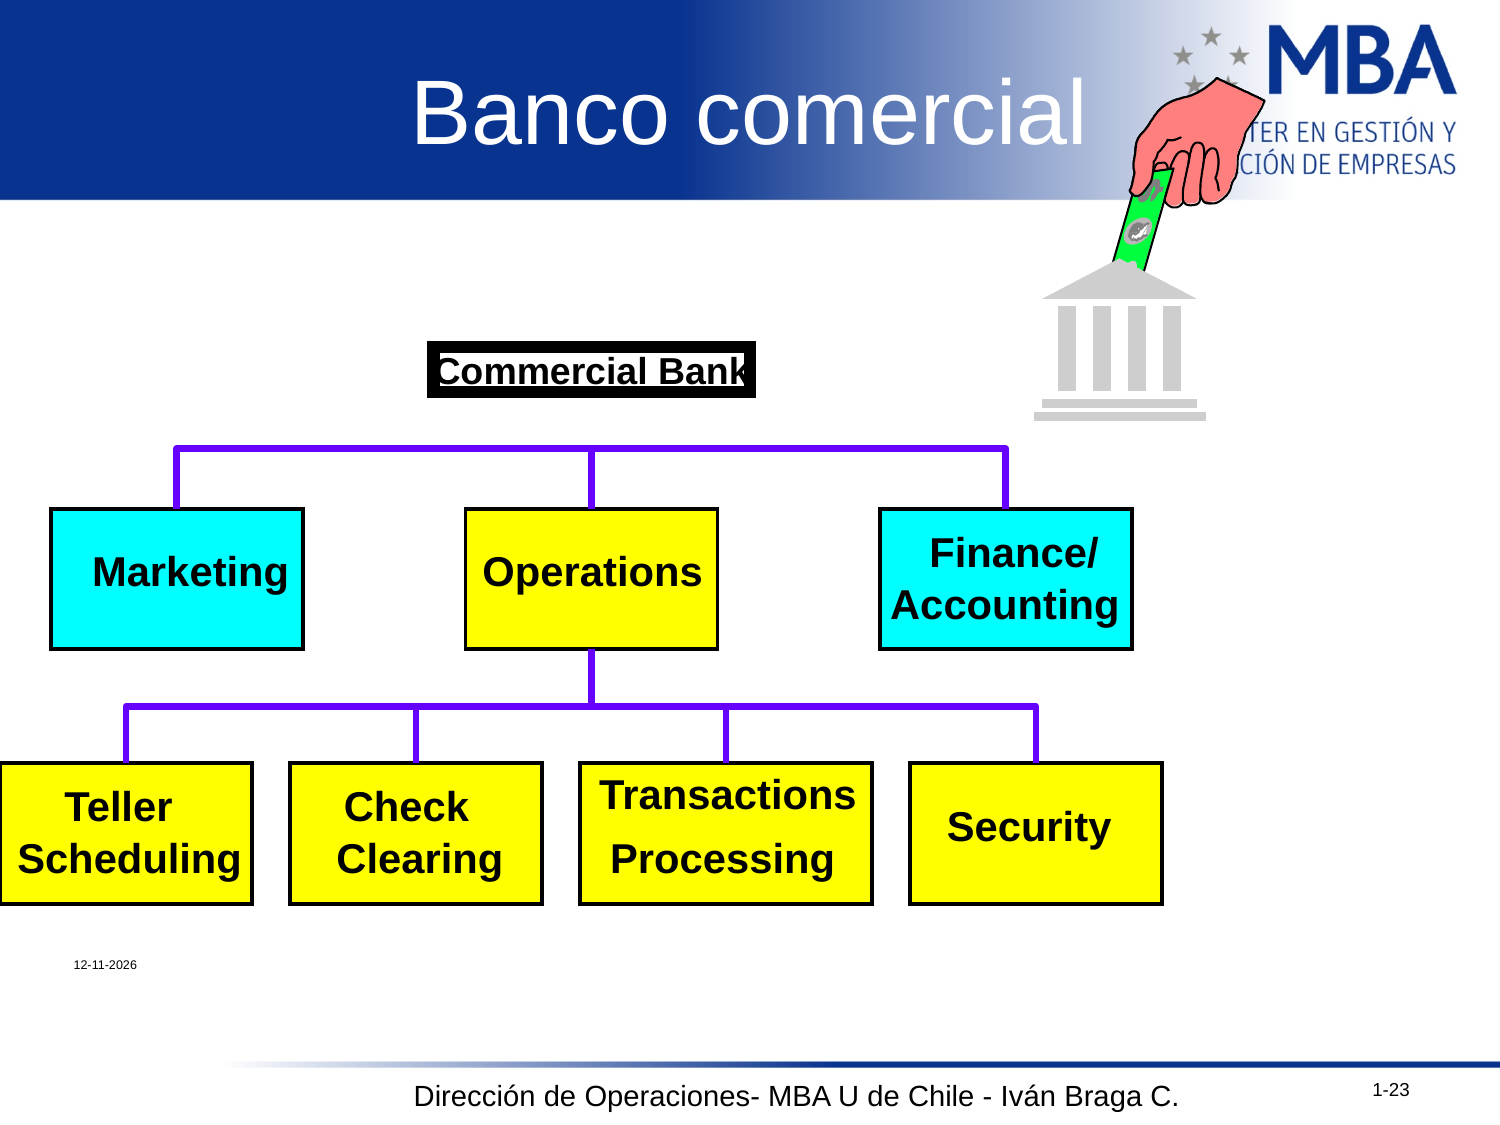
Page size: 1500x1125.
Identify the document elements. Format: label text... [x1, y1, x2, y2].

picture [0, 0, 1500, 1125]
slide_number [58, 948, 372, 1025]
title Banco comercial [75, 45, 1425, 233]
footer [501, 1070, 1034, 1125]
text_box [0, 77, 1265, 905]
slide_number 1-23 [1234, 1070, 1426, 1125]
